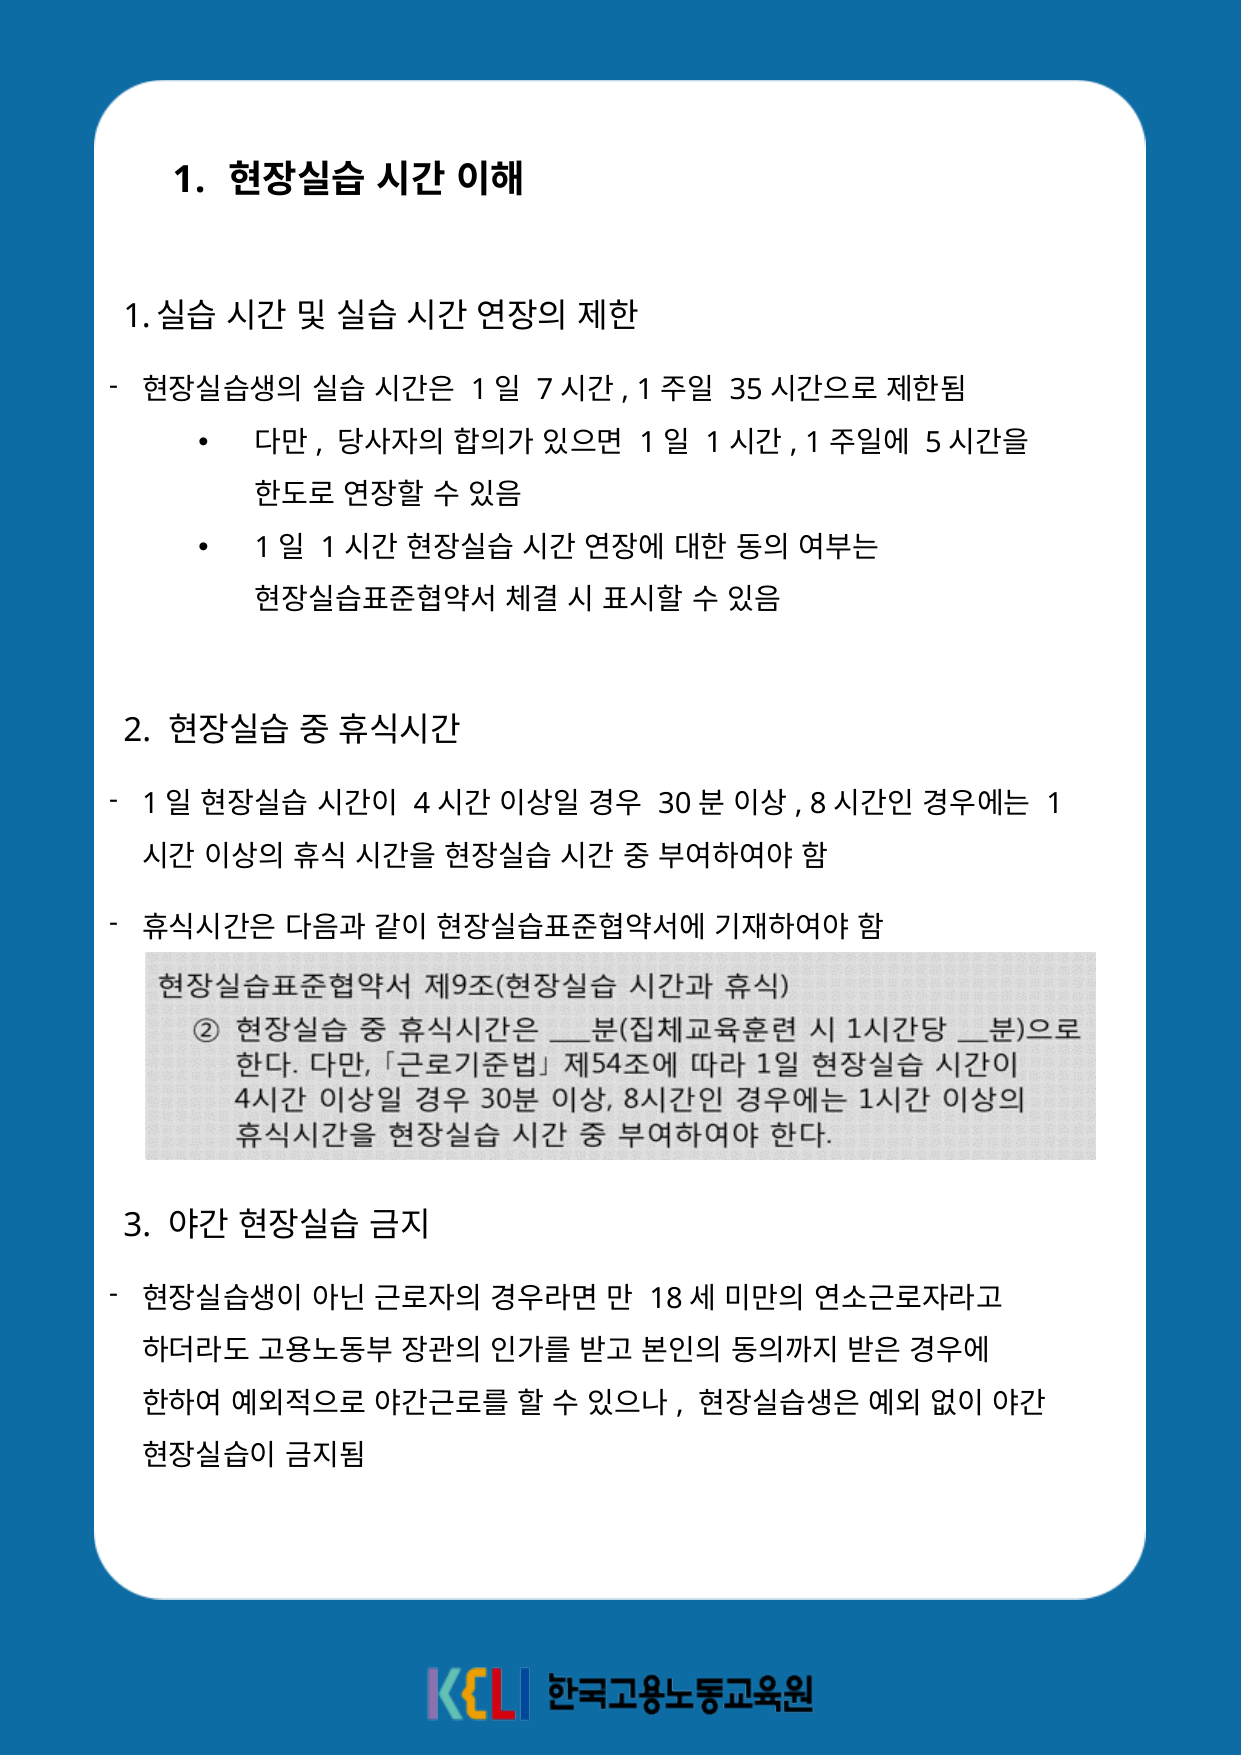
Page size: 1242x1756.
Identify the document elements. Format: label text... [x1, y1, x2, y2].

picture [0, 0, 1241, 1755]
text_box 현장실습 시간 이해 [170, 152, 1144, 200]
text_box 실습 시간 및 실습 시간 연장의 제한 현장실습생의 실습 시간은 1일 7시간, 1주일 35시간으로 제한됨 다만, 당사자의 합의가 있으면 1일 1시간, 1주일에 5시간을 한도로 연장할 수 있음 1일 1시간 현장실습 시간 연장에 대한 동의 여부는 현장실습표준협약서 체결 시 표시할 수 있음 2. 현장실습 중 휴식시간 1일 현장실습 시간이 4시간 이상일 경우 30분 이상, 8시간인 경우에는 1시간 이상의 휴식 시간을 현장실습 시간 중 부여하여야 함 휴식시간은 다음과 같이 현장실습표준협약서에 기재하여야 함 3. 야간 현장실습 금지 현장실습생이 아닌 근로자의 경우라면 만 18세 미만의 연소근로자라고 하더라도 고용노동부 장관의 인가를 받고 본인의 동의까지 받은 경우에 한하여 예외적으로 야간근로를 할 수 있으나, 현장실습생은 예외 없이 야간 현장실습이 금지됨 [95, 252, 1096, 1526]
